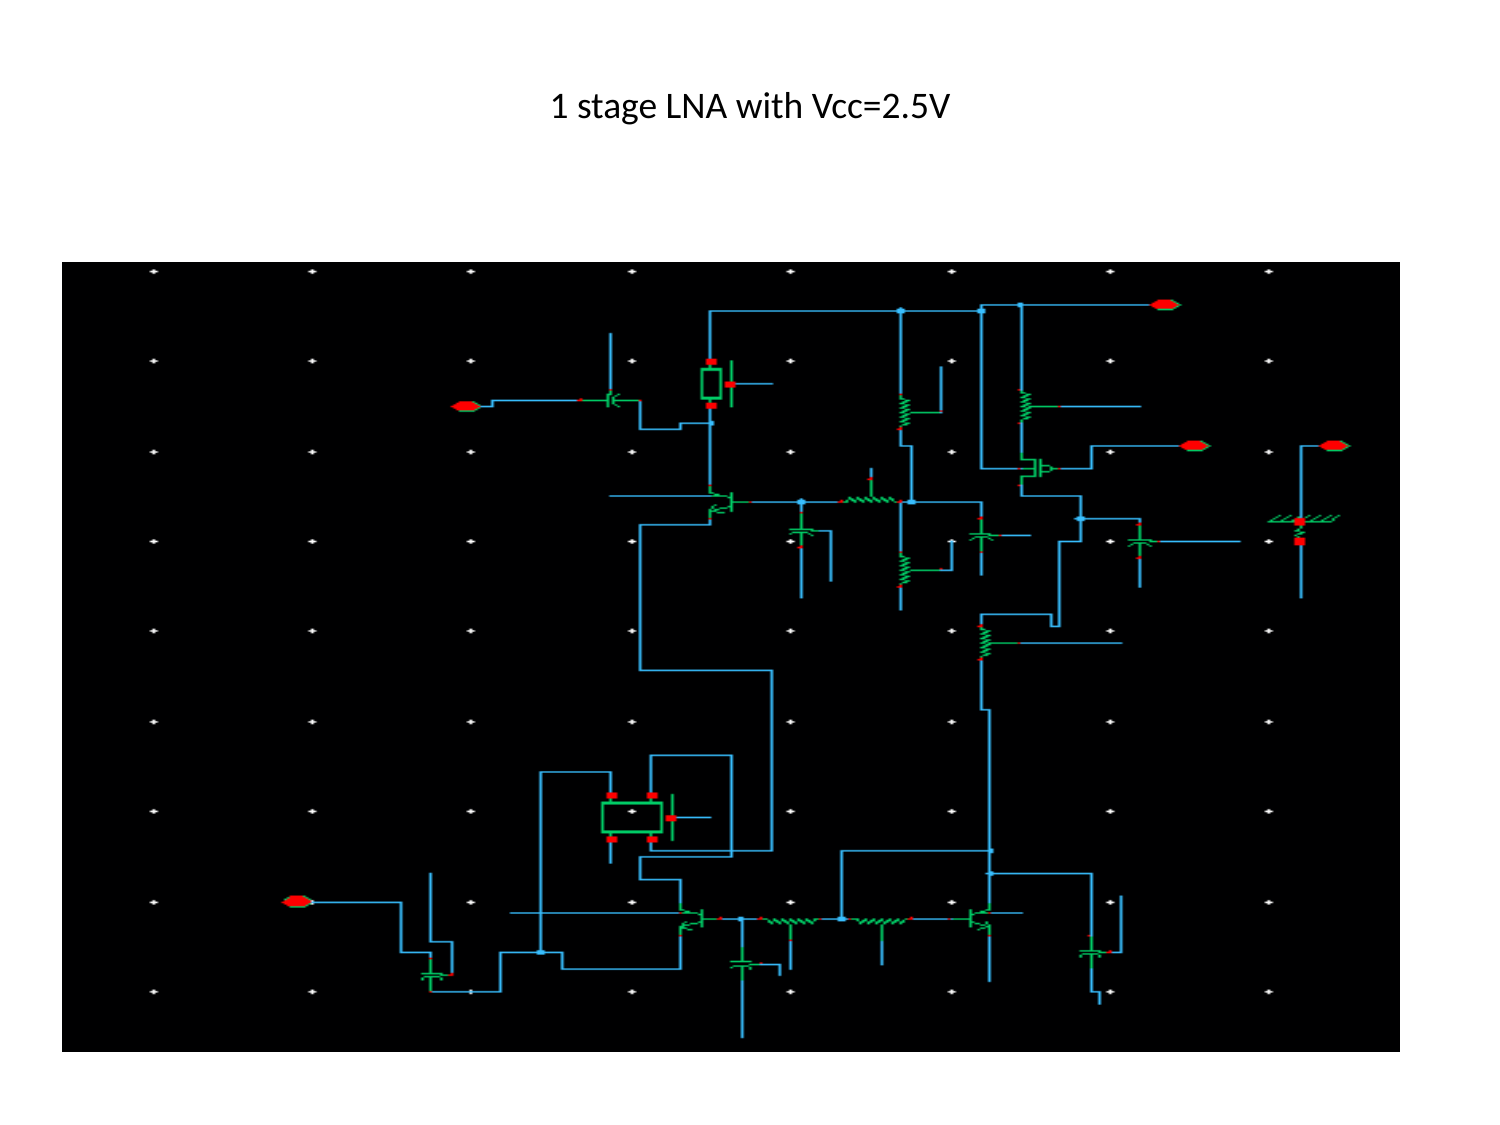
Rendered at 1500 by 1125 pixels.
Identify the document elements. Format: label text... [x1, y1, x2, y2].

title 1 stage LNA with Vcc=2.5V [75, 45, 1425, 163]
picture [62, 262, 1401, 1052]
